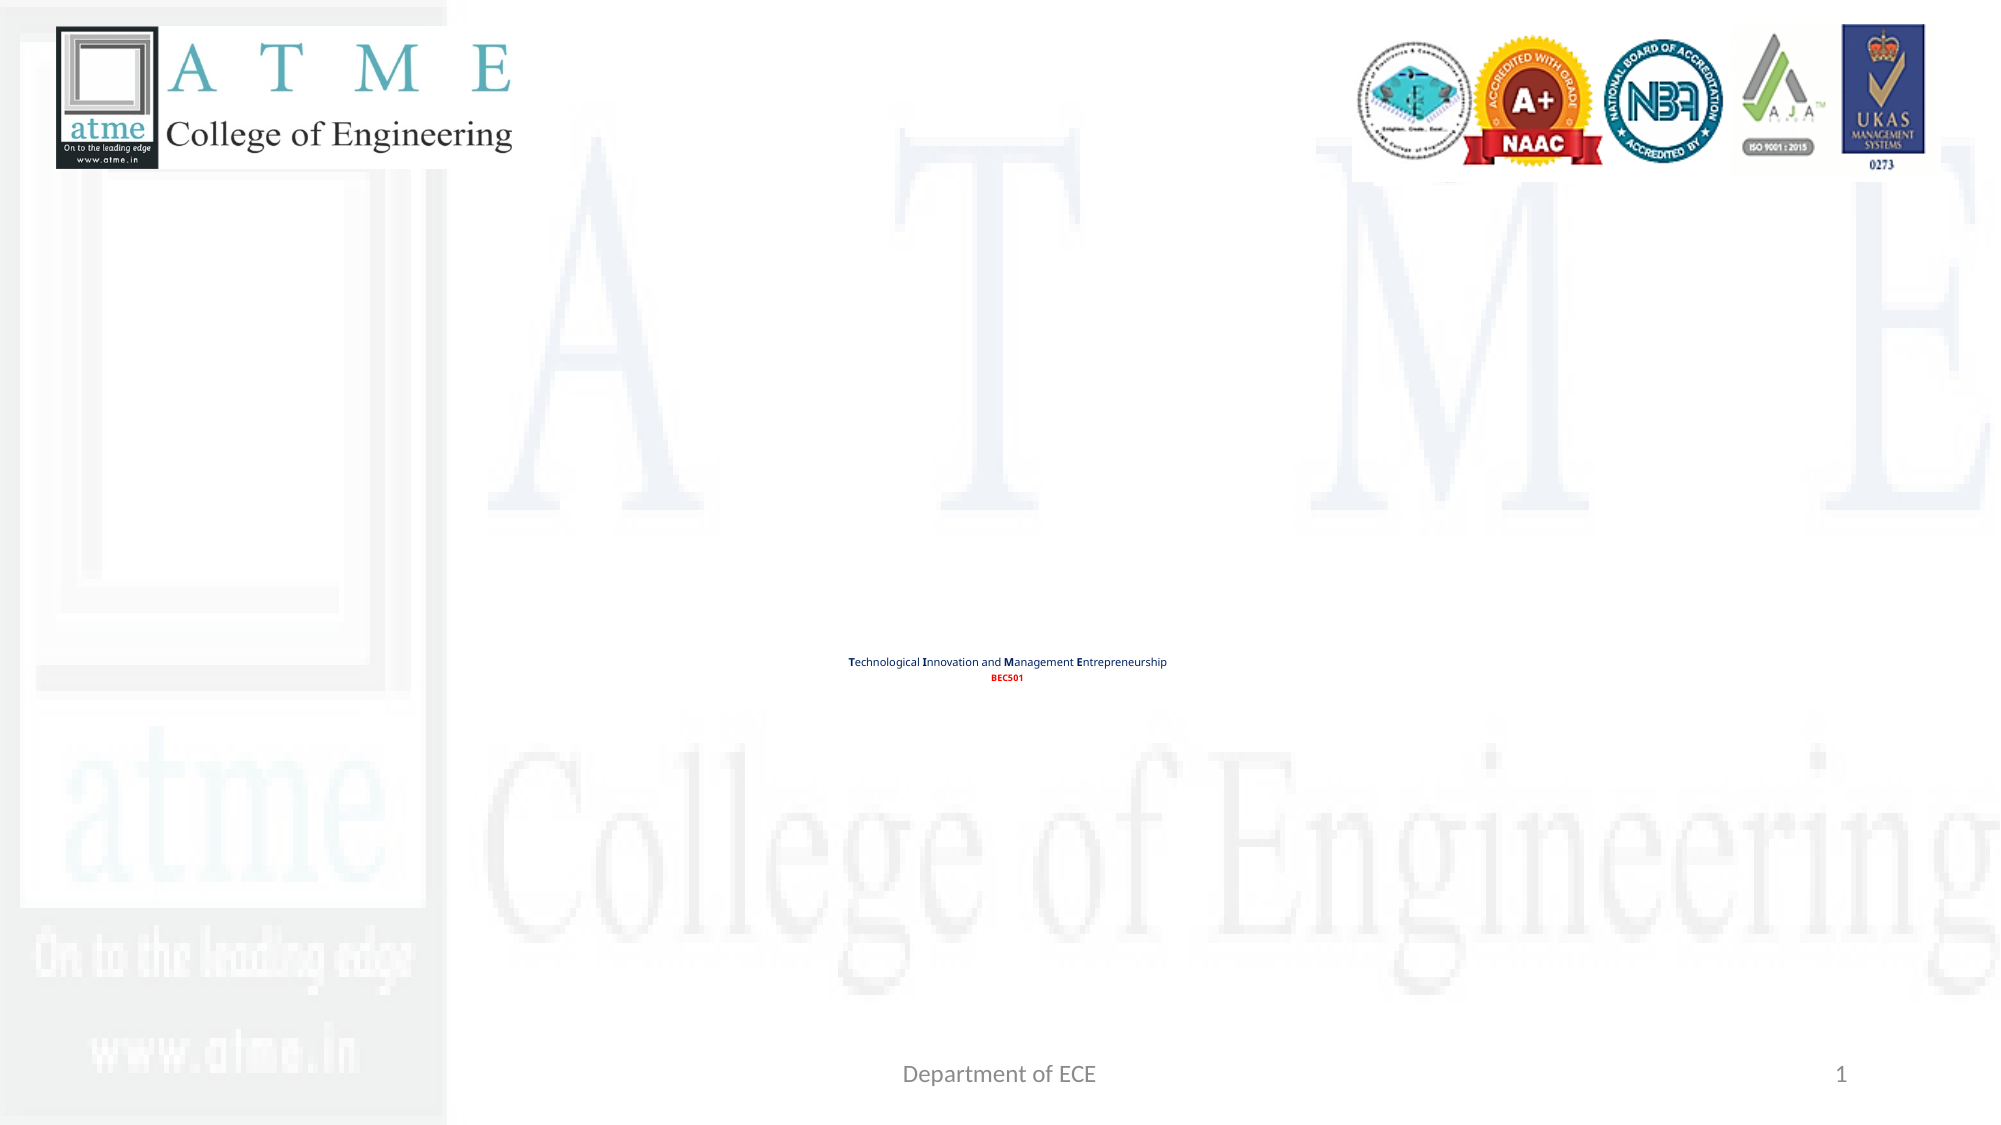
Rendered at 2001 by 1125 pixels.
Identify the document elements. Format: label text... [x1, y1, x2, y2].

picture [56, 26, 512, 169]
picture [1352, 24, 1941, 186]
footer Department of ECE [662, 1042, 1338, 1103]
title Technological Innovation and Management Entrepreneurship BEC501 [181, 310, 1837, 692]
slide_number 1 [1412, 1042, 1863, 1103]
